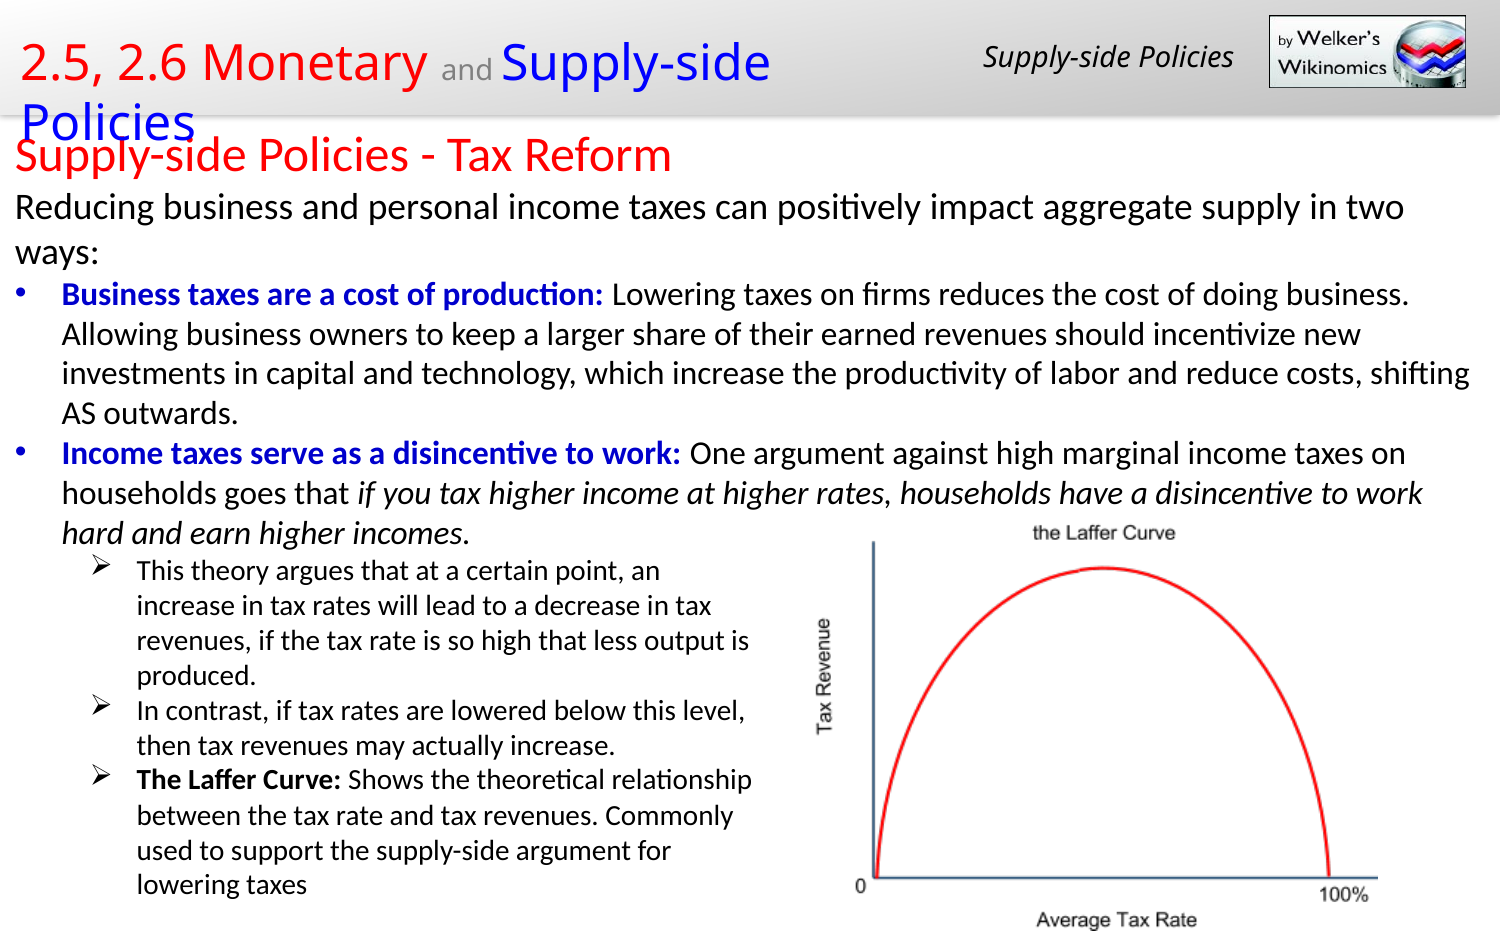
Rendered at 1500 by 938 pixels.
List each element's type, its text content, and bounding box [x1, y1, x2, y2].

picture [799, 507, 1378, 931]
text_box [0, 0, 1500, 115]
text_box Supply-side Policies - Tax Reform Reducing business and personal income taxes can positively impact aggregate supply in two ways: Business taxes are a cost of production: Lowering taxes on firms reduces the cost of doing business. Allowing business owners to keep a larger share of their earned revenues should incentivize new investments in capital and technology, which increase the productivity of labor and reduce costs, shifting AS outwards. Income taxes serve as a disincentive to work: One argument against high marginal income taxes on households goes that if you tax higher income at higher rates, households have a disincentive to work hard and earn higher incomes. [0, 123, 1500, 559]
text_box This theory argues that at a certain point, an increase in tax rates will lead to a decrease in tax revenues, if the tax rate is so high that less output is produced. In contrast, if tax rates are lowered below this level, then tax revenues may actually increase. The Laffer Curve: Shows the theoretical relationship between the tax rate and tax revenues. Commonly used to support the supply-side argument for lowering taxes [0, 543, 775, 909]
